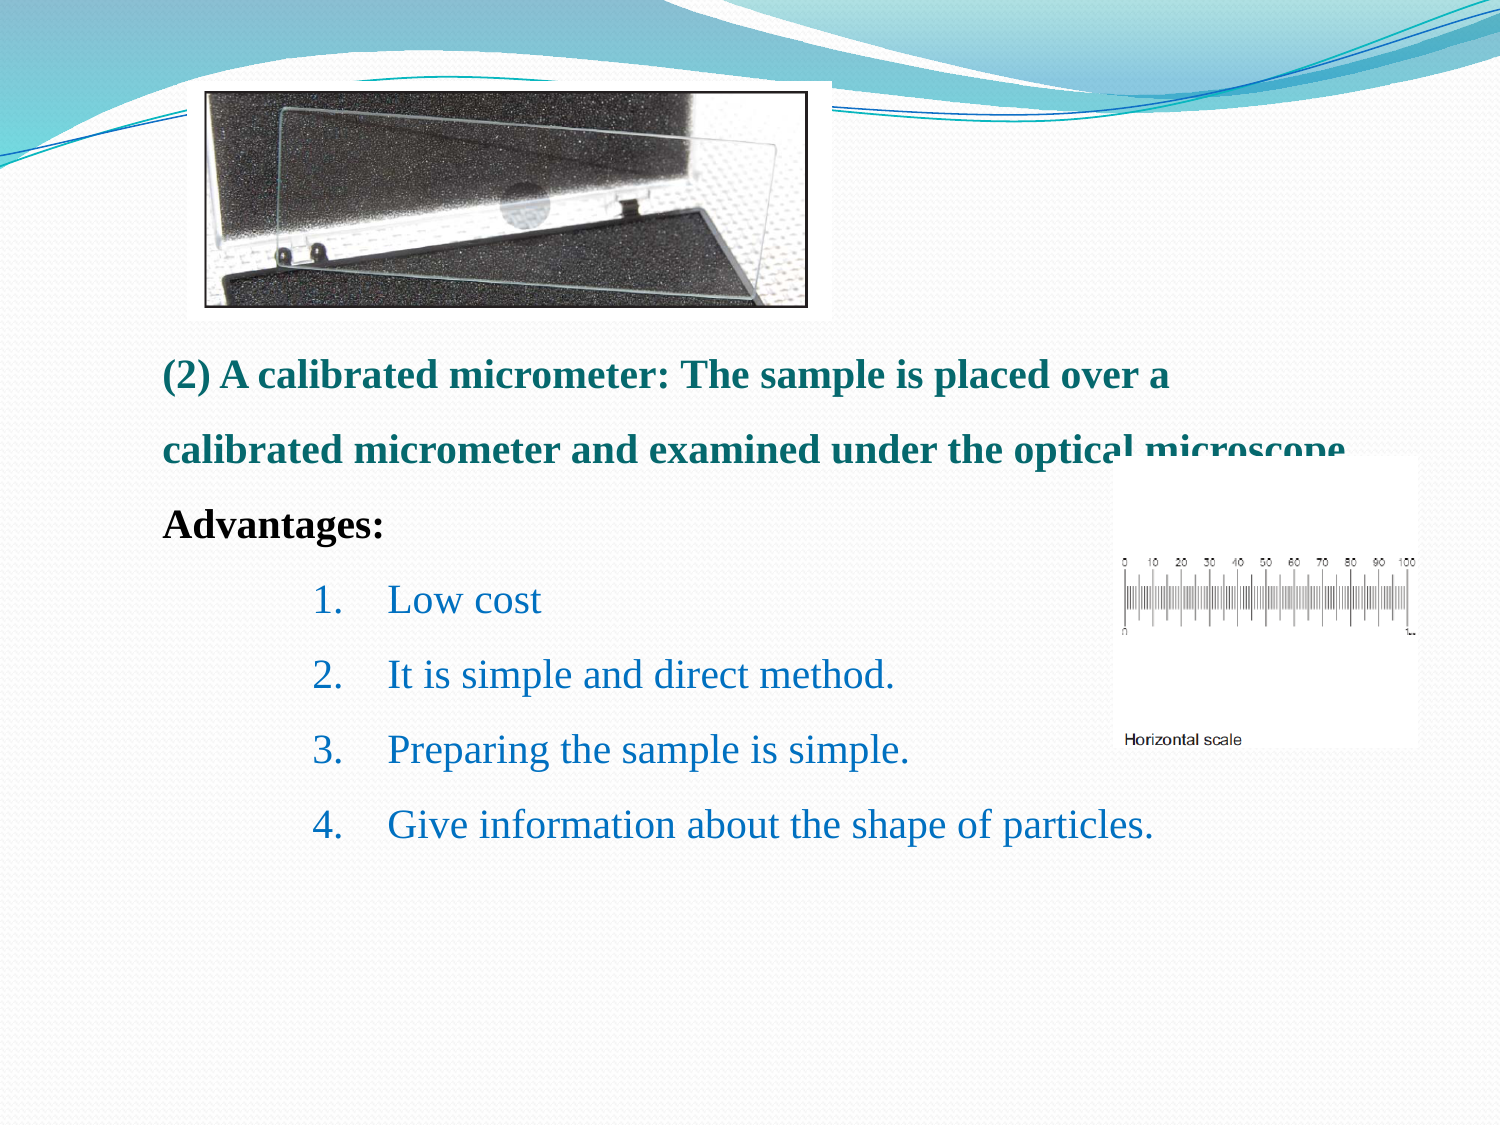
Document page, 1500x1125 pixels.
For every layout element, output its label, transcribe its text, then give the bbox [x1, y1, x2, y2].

picture [1113, 456, 1419, 748]
text_box (2) A calibrated micrometer: The sample is placed over a calibrated micrometer and examined under the optical microscope. Advantages: Low cost It is simple and direct method. Preparing the sample is simple. Give information about the shape of particles. [147, 314, 1376, 930]
picture [187, 81, 832, 322]
